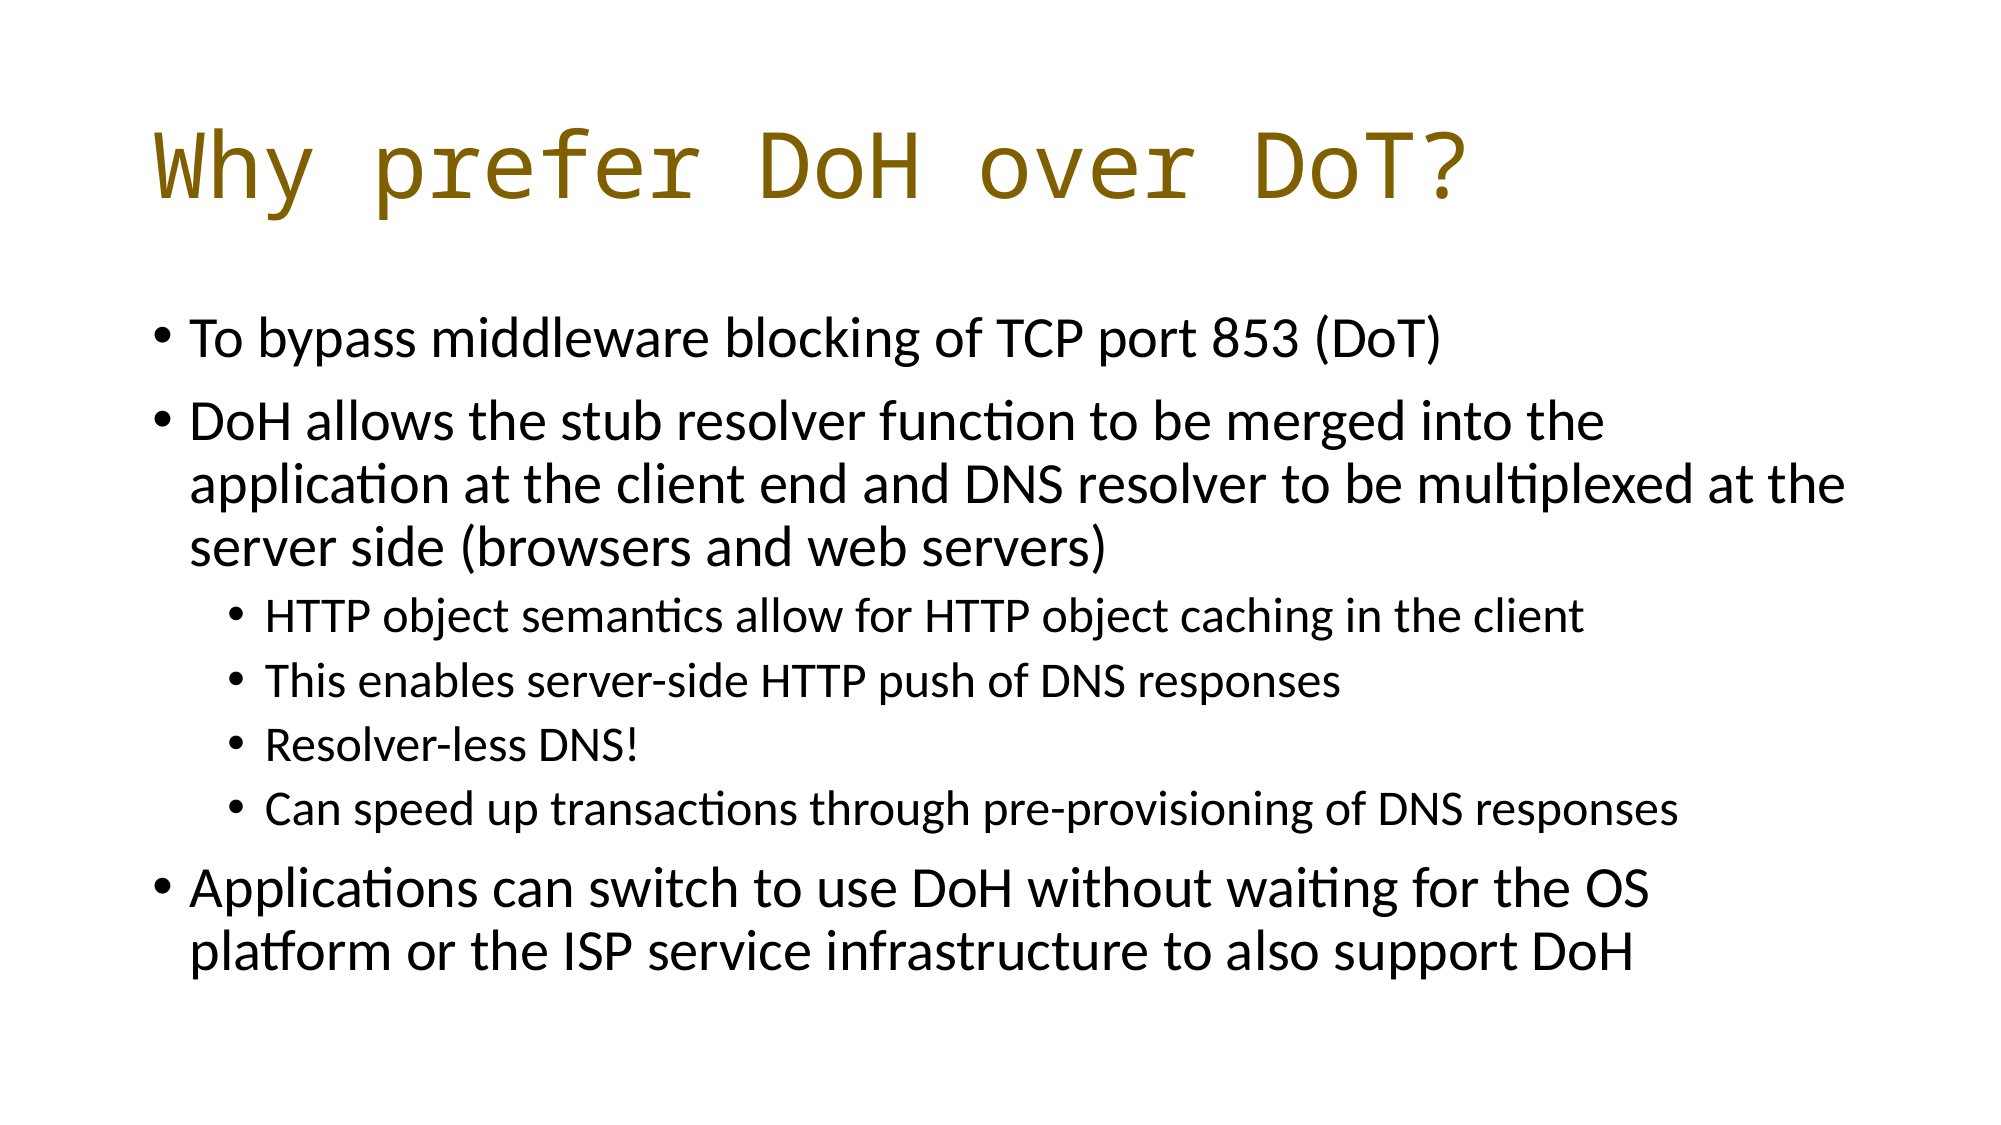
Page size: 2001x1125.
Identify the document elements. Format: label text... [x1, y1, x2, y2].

list To bypass middleware blocking of TCP port 853 (DoT) DoH allows the stub resolver function to be merged into the application at the client end and DNS resolver to be multiplexed at the server side (browsers and web servers) HTTP object semantics allow for HTTP object caching in the client This enables server-side HTTP push of DNS responses Resolver-less DNS! Can speed up transactions through pre-provisioning of DNS responses Applications can switch to use DoH without waiting for the OS platform or the ISP service infrastructure to also support DoH [137, 299, 1863, 1014]
title Why prefer DoH over DoT? [137, 59, 1863, 278]
